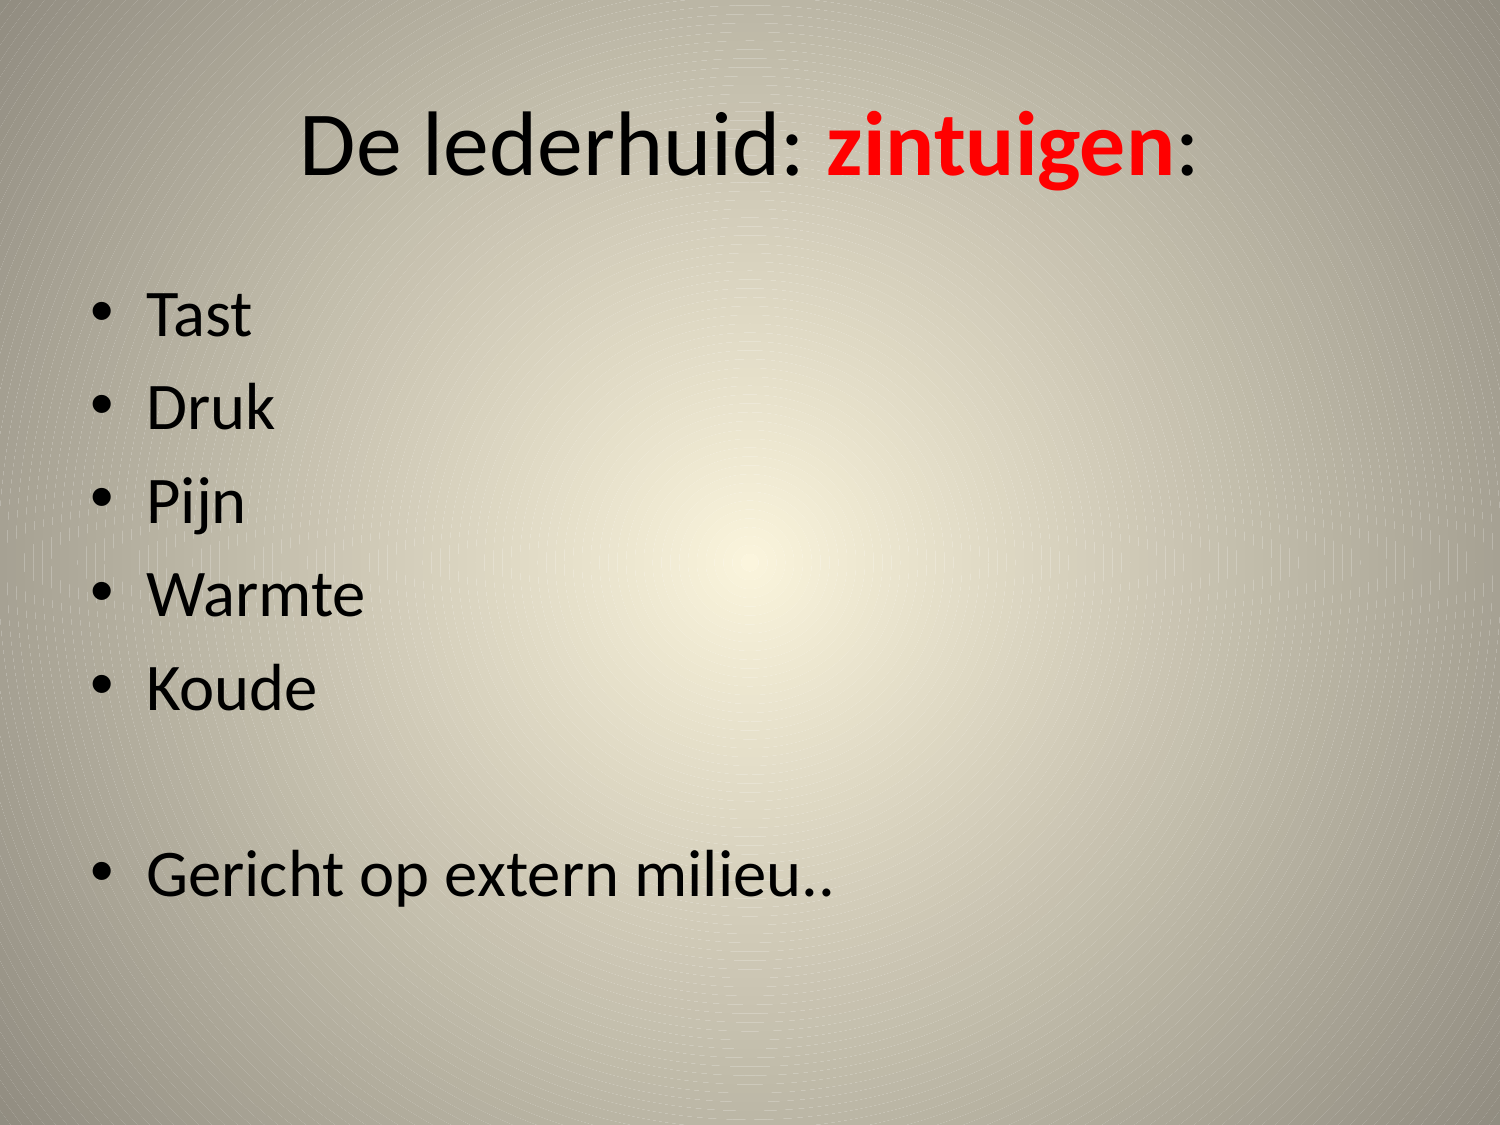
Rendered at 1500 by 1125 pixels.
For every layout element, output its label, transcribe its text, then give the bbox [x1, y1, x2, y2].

title De lederhuid: zintuigen: [75, 45, 1425, 233]
list Tast Druk Pijn Warmte Koude Gericht op extern milieu.. [75, 262, 1425, 1005]
